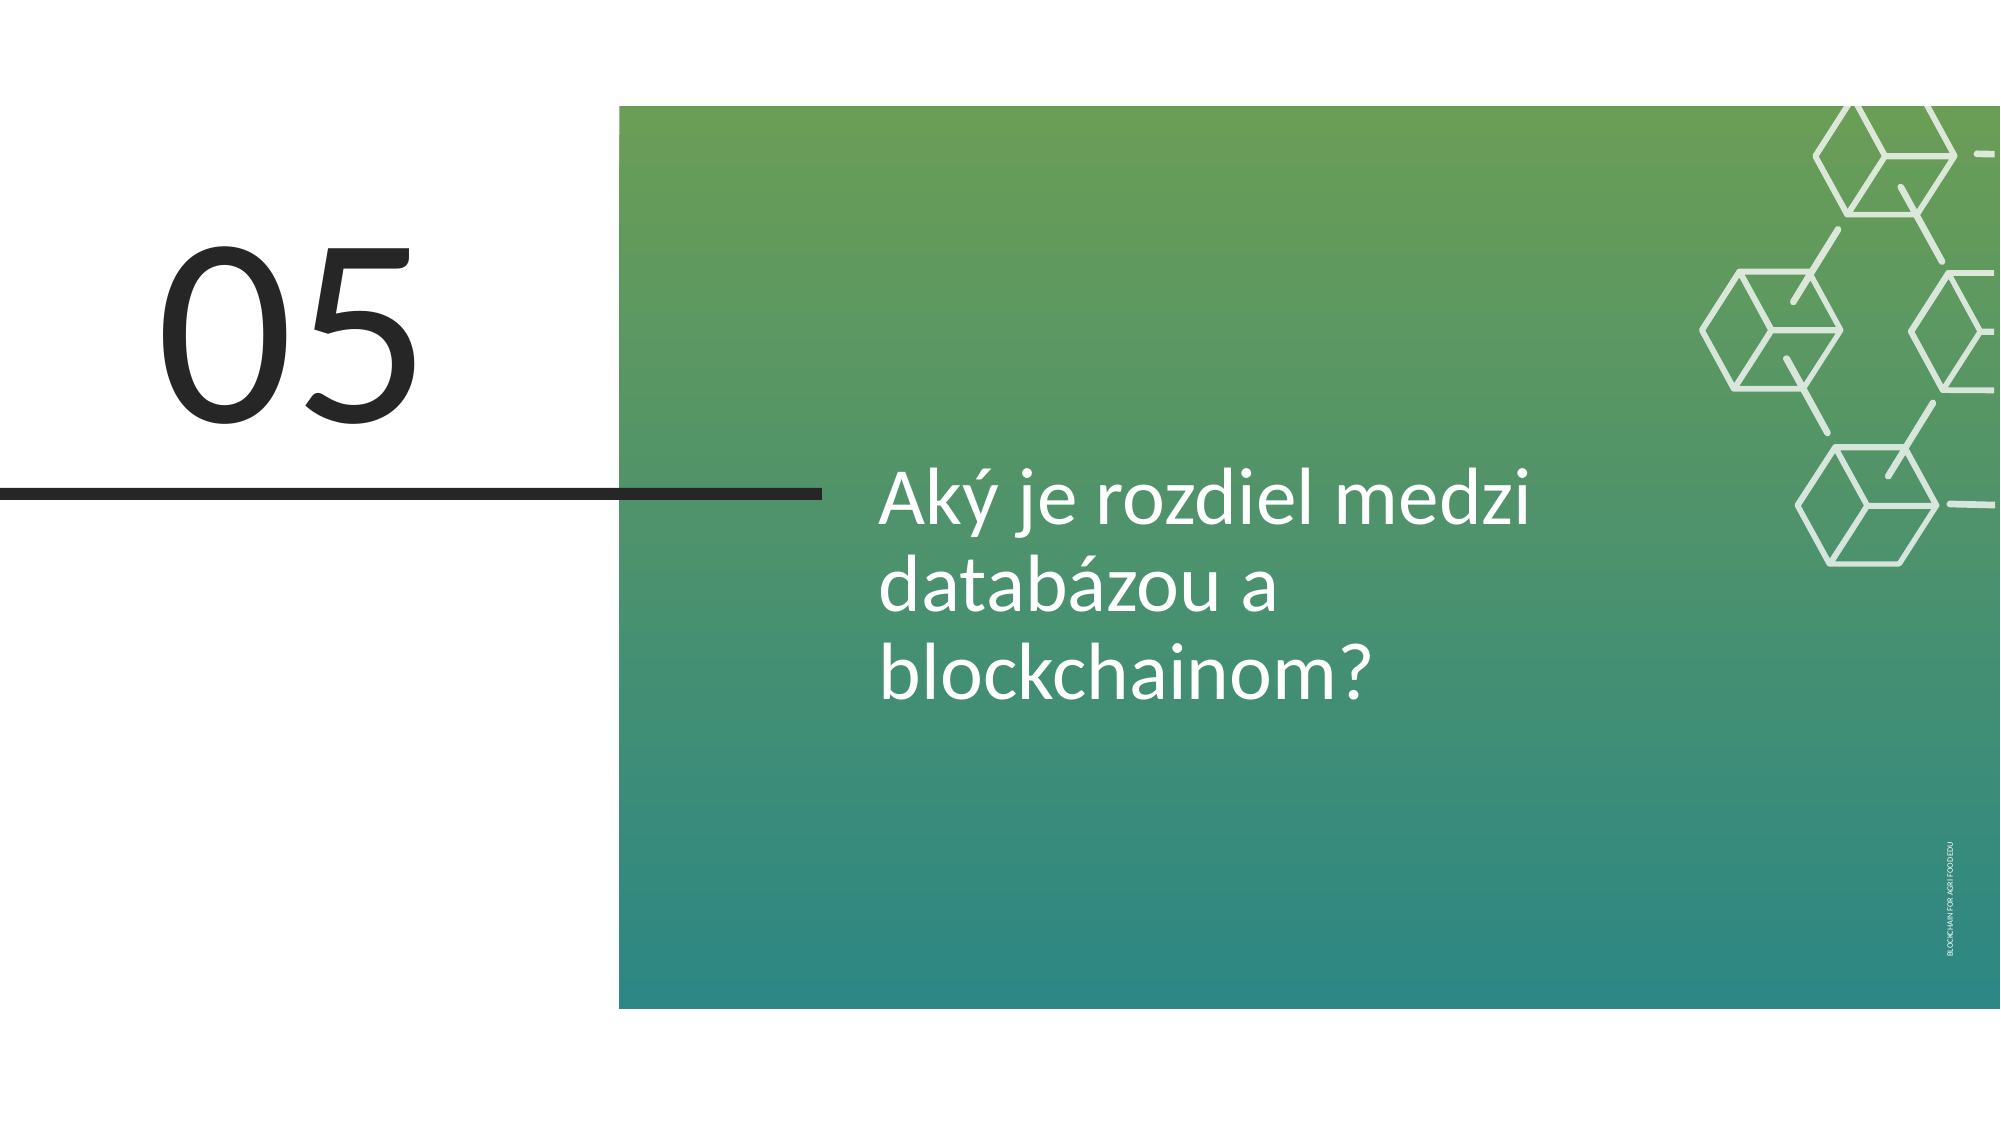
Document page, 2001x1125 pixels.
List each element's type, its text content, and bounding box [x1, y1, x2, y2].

list Aký je rozdiel medzi databázou a blockchainom? [864, 446, 1709, 899]
list 05 [141, 180, 481, 277]
